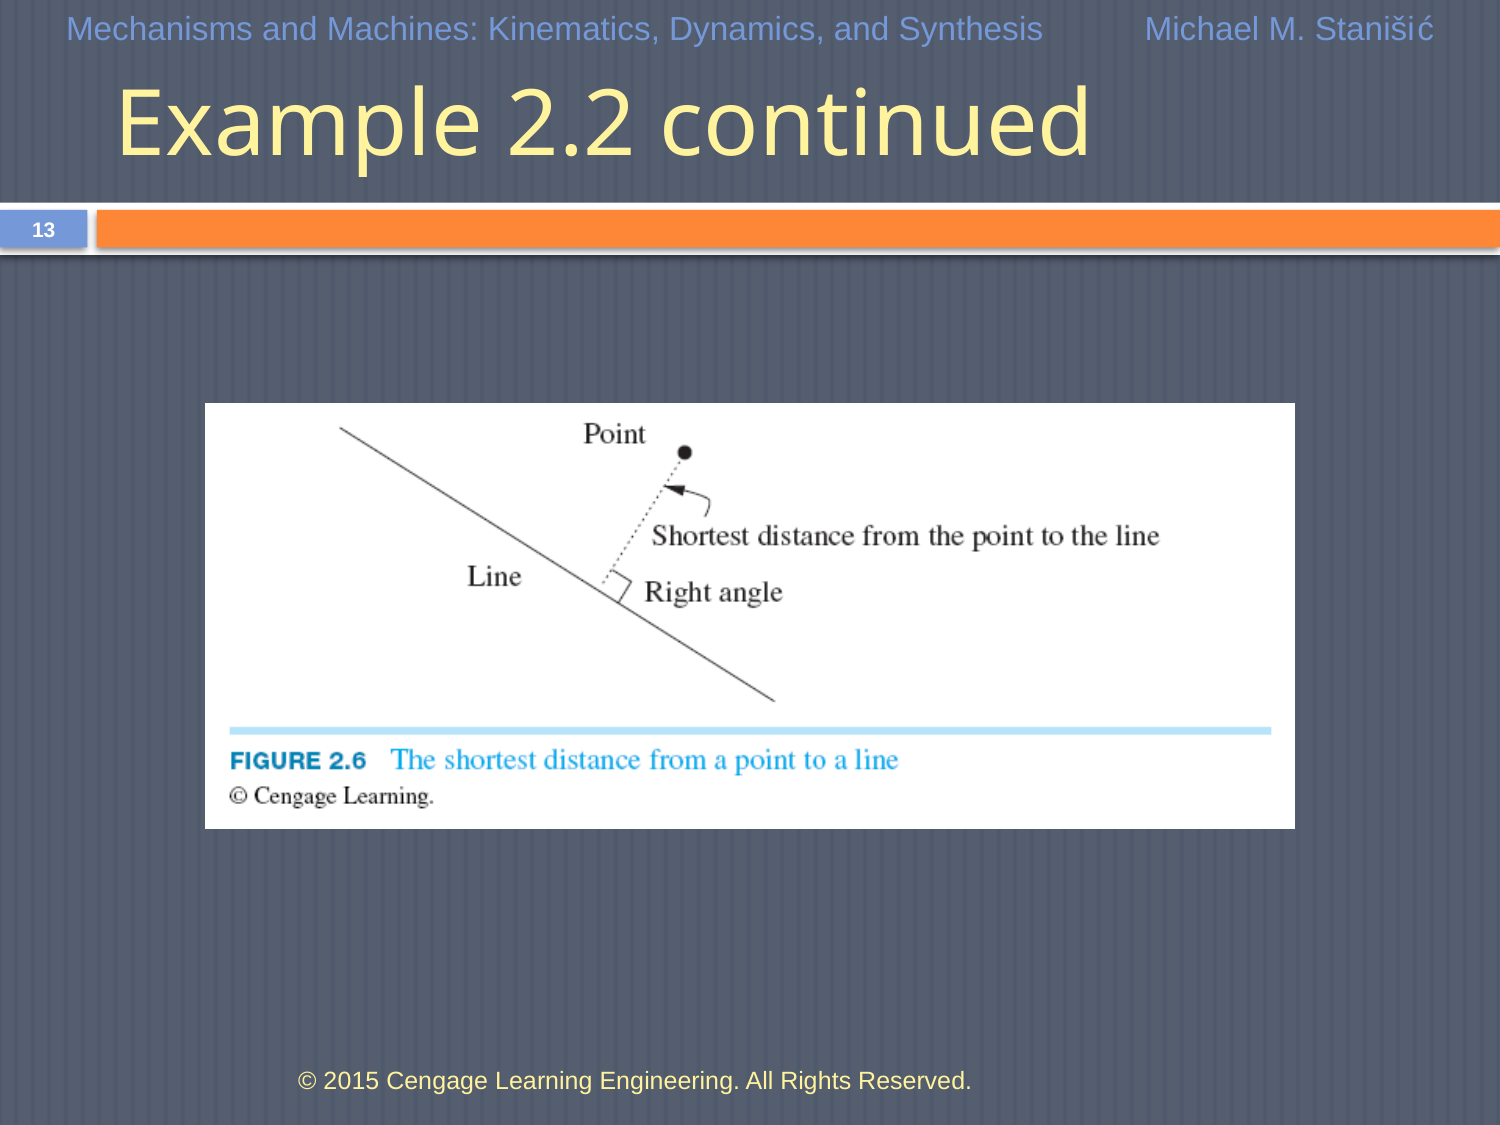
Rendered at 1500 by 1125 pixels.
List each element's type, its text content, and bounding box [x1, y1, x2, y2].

slide_number 13 [0, 208, 88, 249]
title Example 2.2 continued [99, 55, 1438, 201]
text_box Mechanisms and Machines: Kinematics, Dynamics, and Synthesis Michael M. Stanišić [0, 0, 1500, 55]
picture [205, 403, 1295, 830]
footer © 2015 Cengage Learning Engineering. All Rights Reserved. [106, 1050, 996, 1110]
